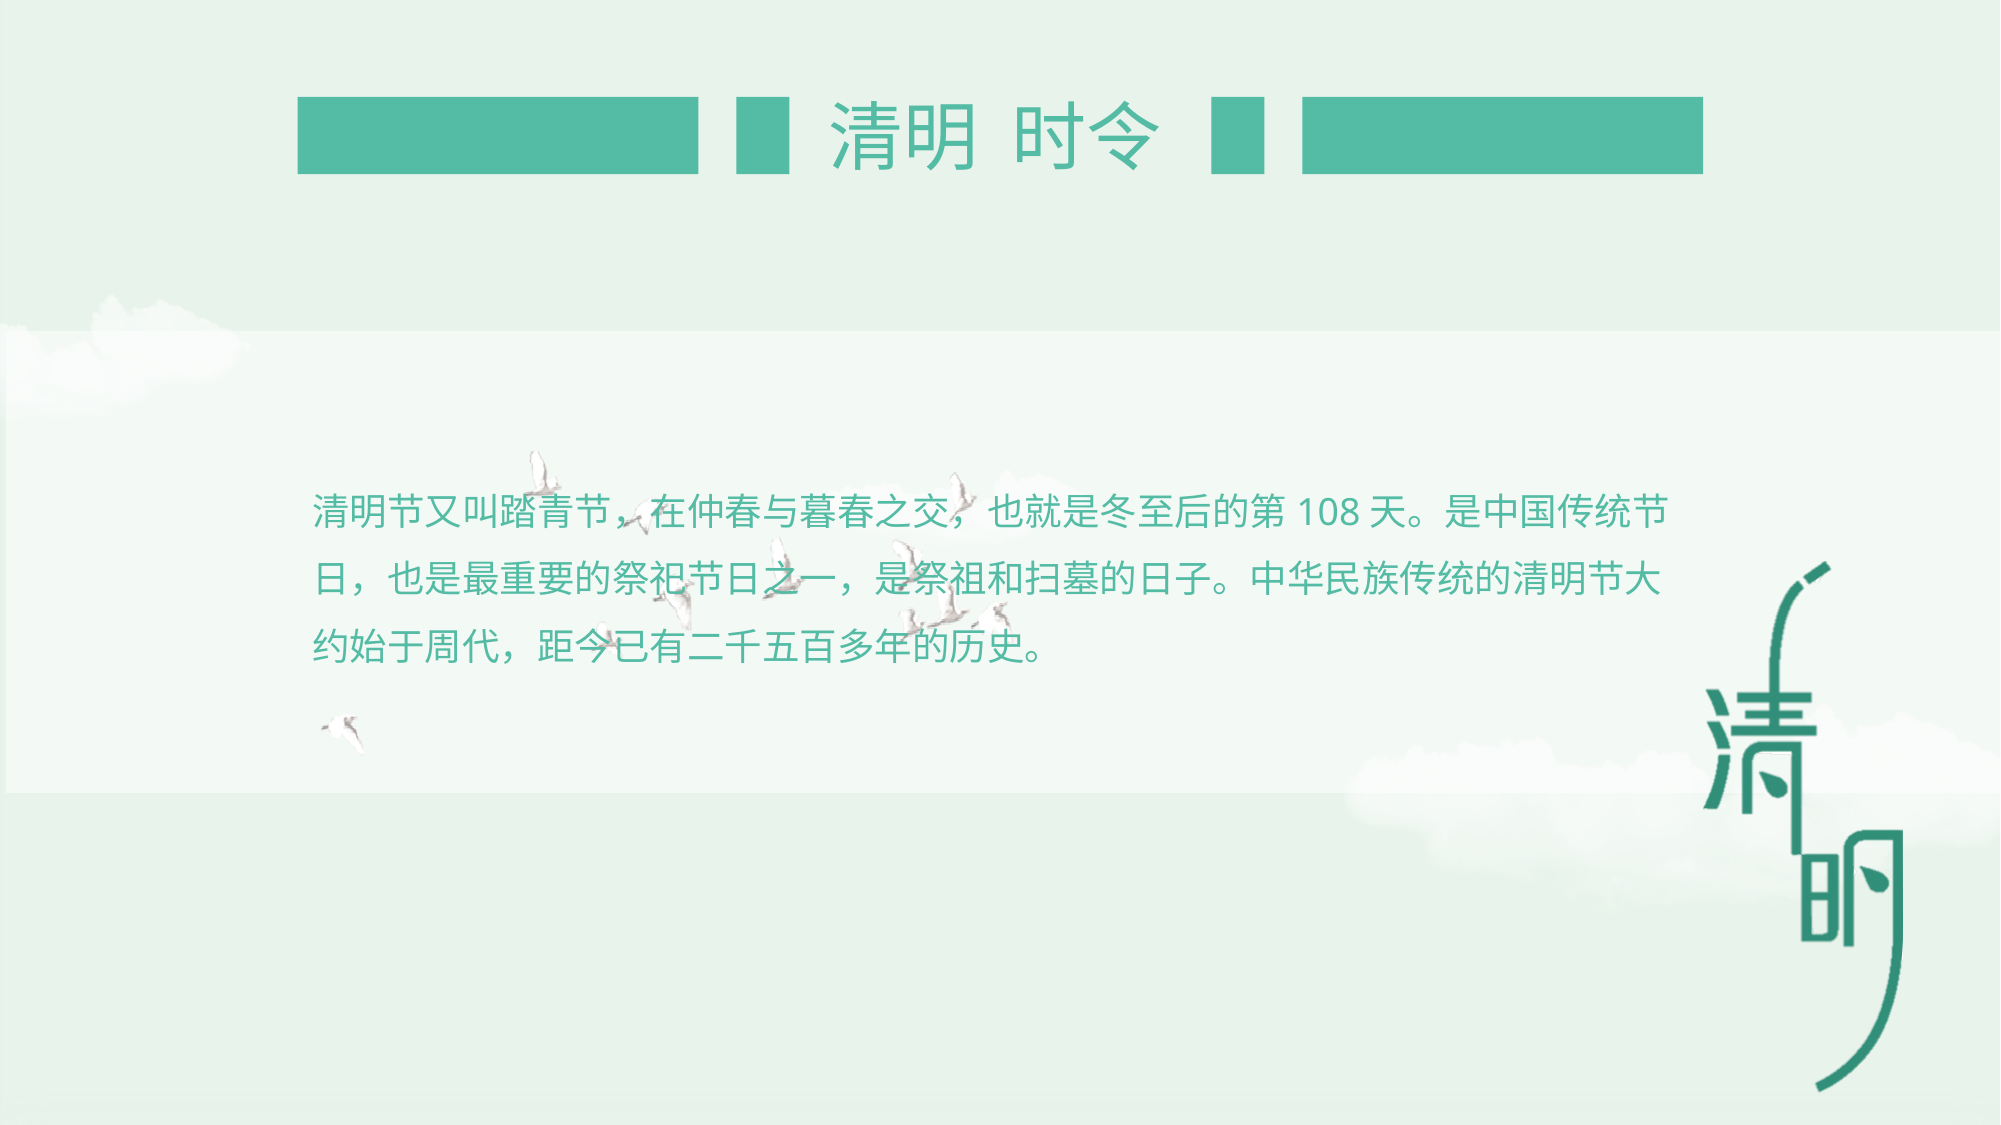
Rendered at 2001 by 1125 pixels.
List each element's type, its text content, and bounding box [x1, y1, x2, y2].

text_box 清明节又叫踏青节，在仲春与暮春之交，也就是冬至后的第108天。是中国传统节日，也是最重要的祭祀节日之一，是祭祖和扫墓的日子。中华民族传统的清明节大约始于周代，距今已有二千五百多年的历史。 [1194, 457, 1712, 675]
text_box [5, 330, 2000, 794]
picture [0, 0, 2001, 1125]
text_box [297, 82, 1704, 189]
